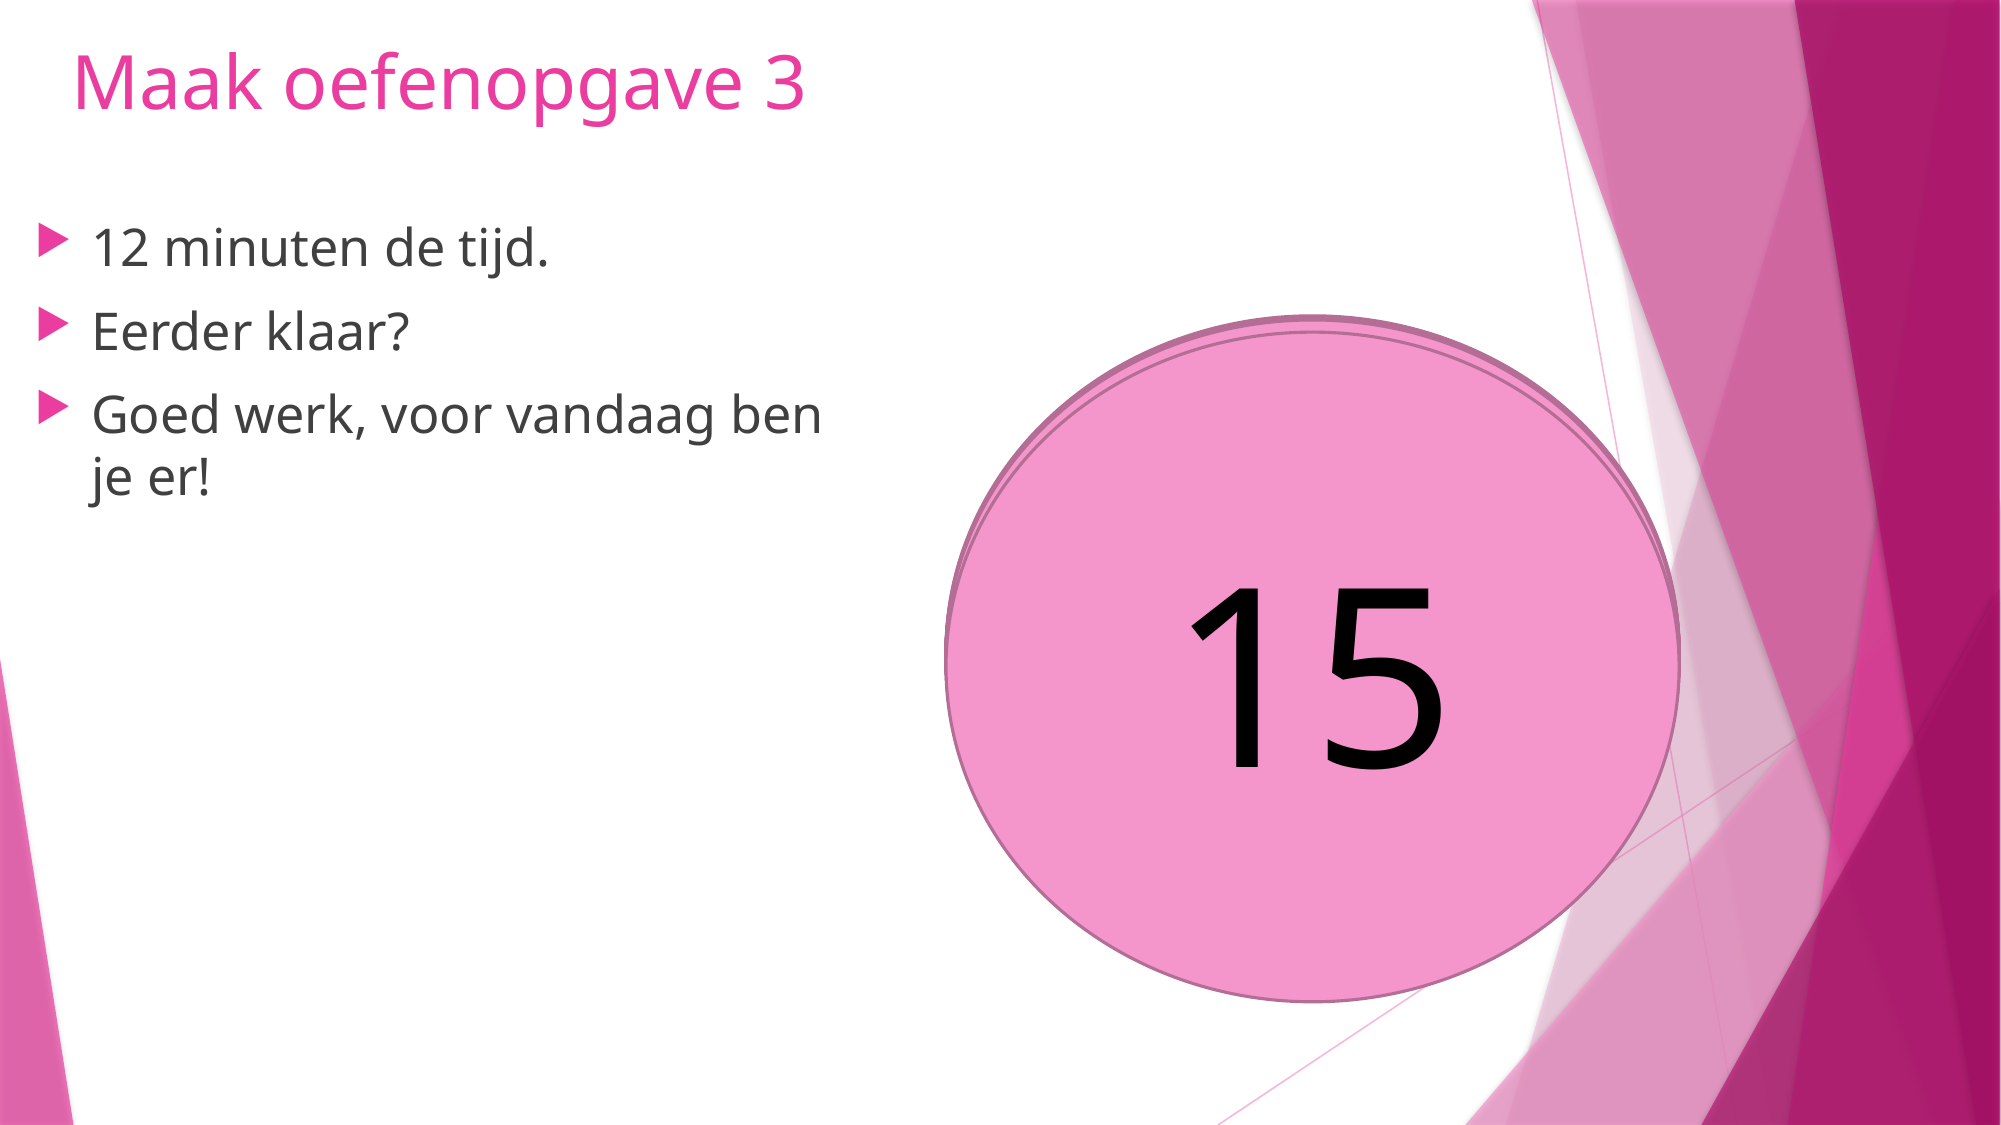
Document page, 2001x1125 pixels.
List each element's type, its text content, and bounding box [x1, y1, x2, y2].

text_box 10 [959, 314, 1668, 562]
list 12 minuten de tijd. Eerder klaar? Goed werk, voor vandaag ben je er! [19, 207, 865, 1112]
title Maak oefenopgave 3 [56, 27, 1522, 319]
text_box 15 [944, 330, 1681, 1004]
text_box 14 [944, 318, 1681, 648]
